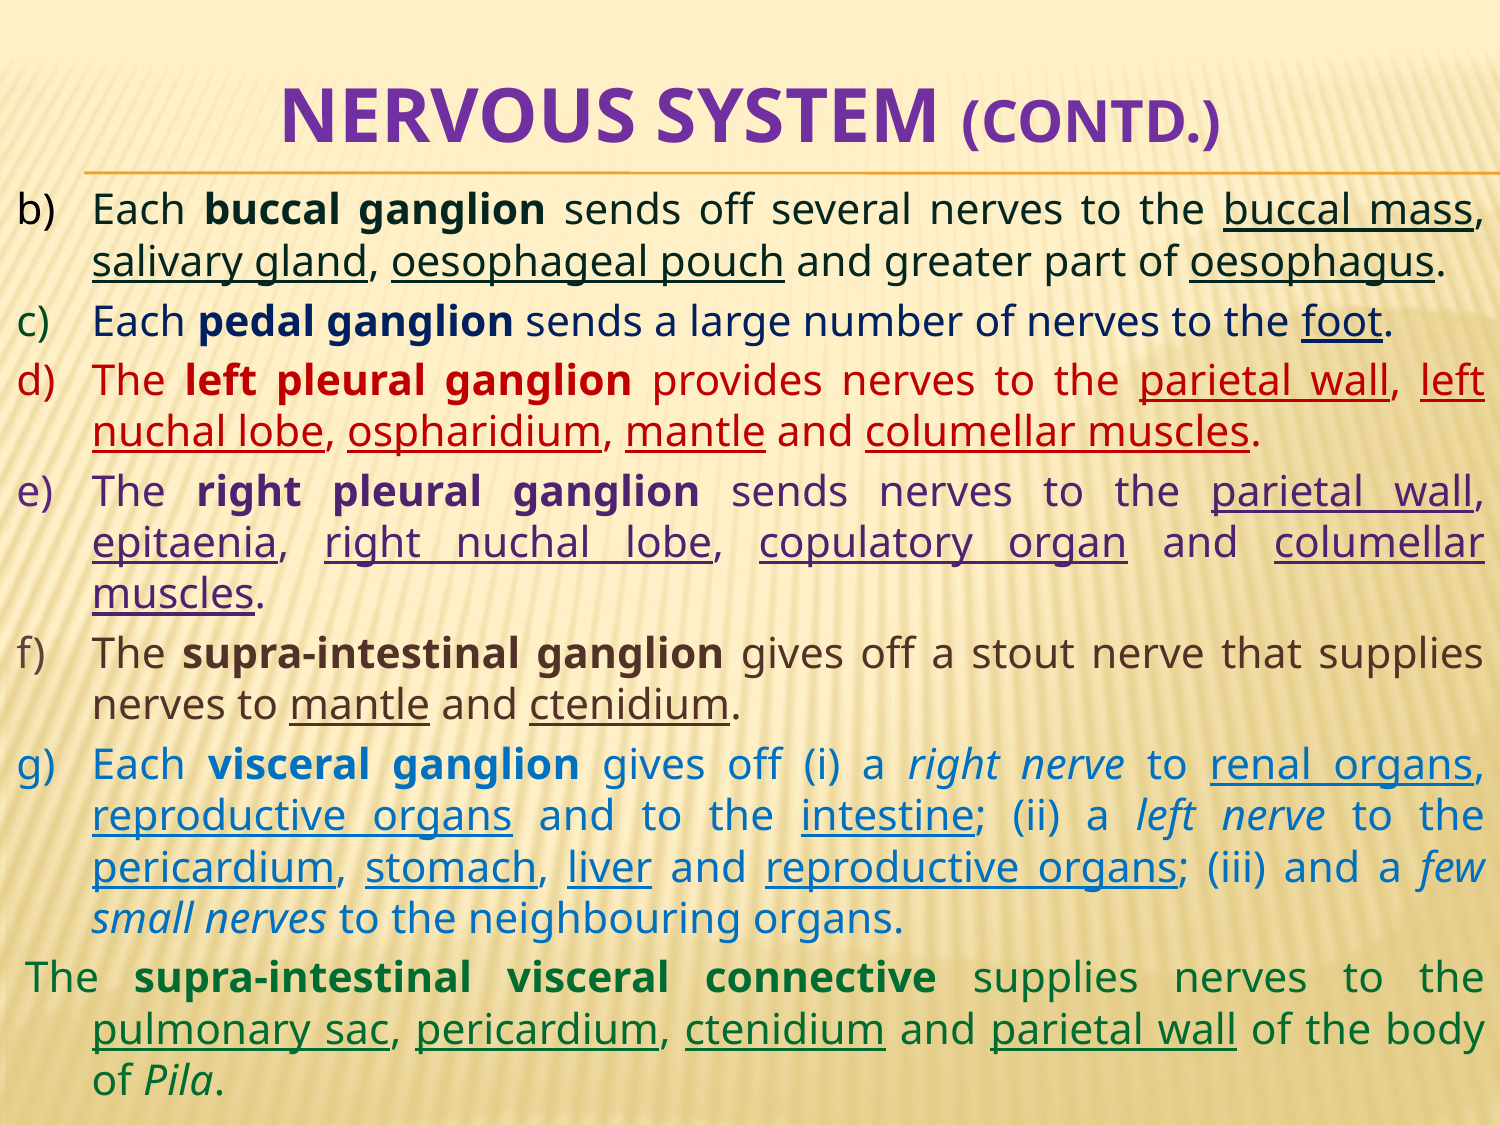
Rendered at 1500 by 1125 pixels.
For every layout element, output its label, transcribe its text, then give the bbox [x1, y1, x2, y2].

list Each buccal ganglion sends off several nerves to the buccal mass, salivary gland, oesophageal pouch and greater part of oesophagus. Each pedal ganglion sends a large number of nerves to the foot. The left pleural ganglion provides nerves to the parietal wall, left nuchal lobe, ospharidium, mantle and columellar muscles. The right pleural ganglion sends nerves to the parietal wall, epitaenia, right nuchal lobe, copulatory organ and columellar muscles. The supra-intestinal ganglion gives off a stout nerve that supplies nerves to mantle and ctenidium. Each visceral ganglion gives off (i) a right nerve to renal organs, reproductive organs and to the intestine; (ii) a left nerve to the pericardium, stomach, liver and reproductive organs; (iii) and a few small nerves to the neighbouring organs. The supra-intestinal visceral connective supplies nerves to the pulmonary sac, pericardium, ctenidium and parietal wall of the body of Pila. [0, 174, 1500, 1125]
title Nervous System (Contd.) [0, 40, 1500, 174]
